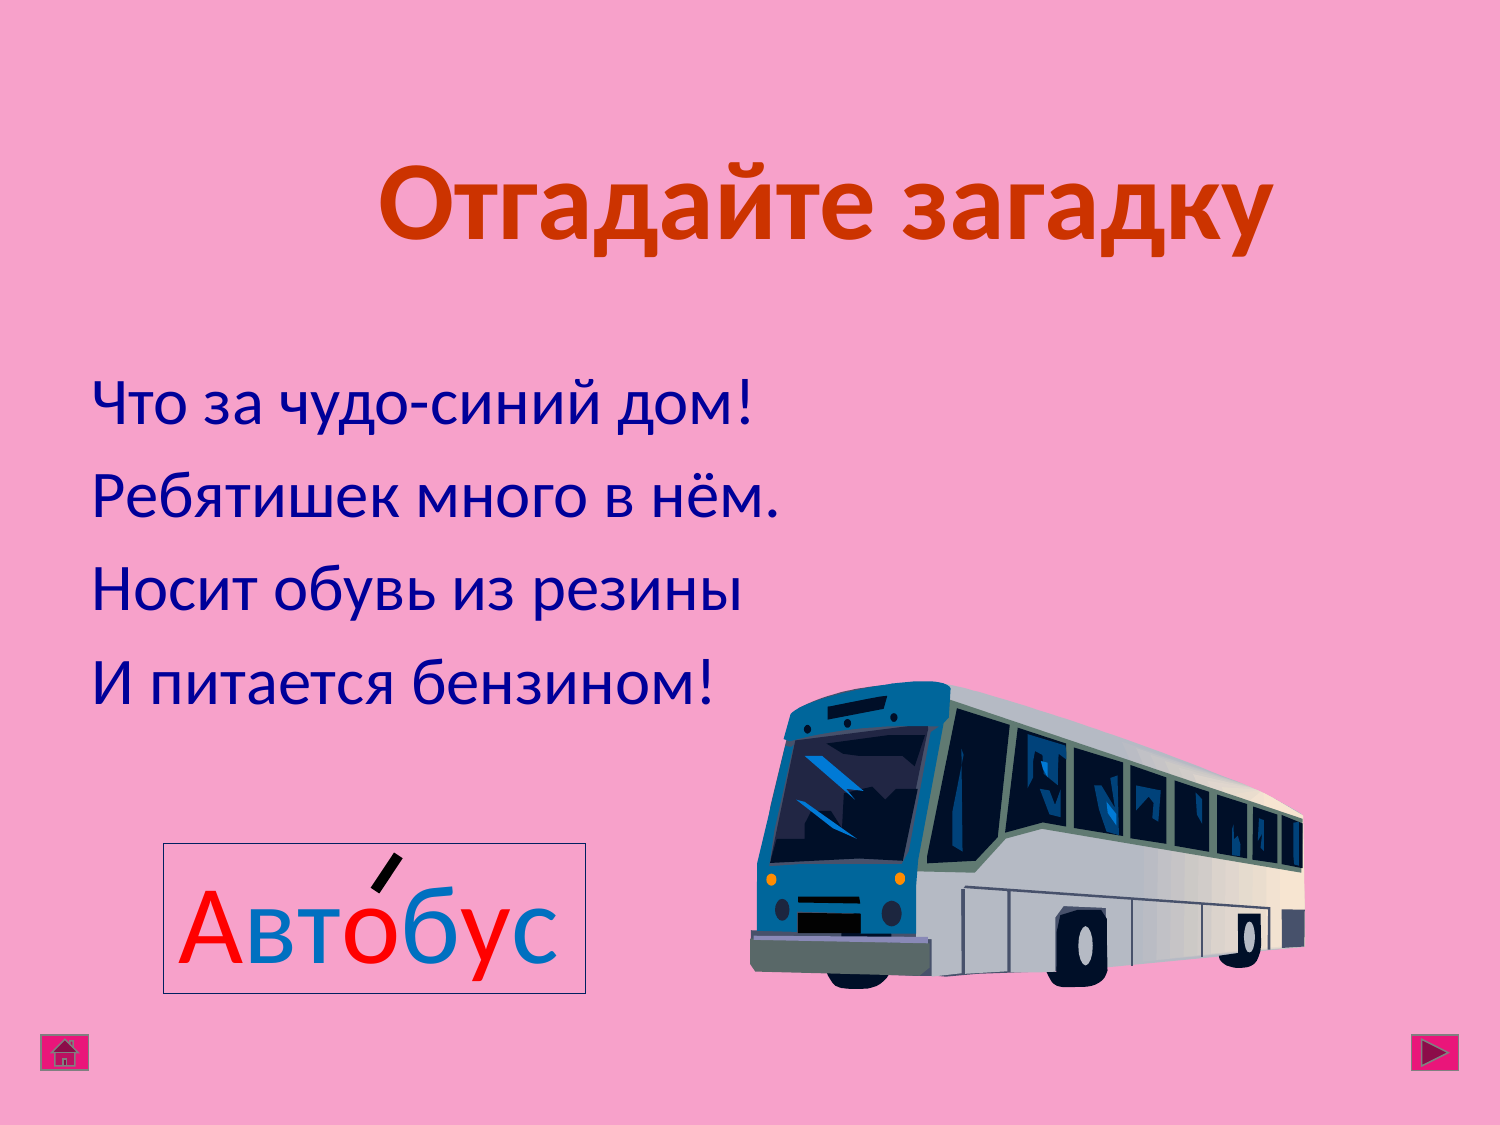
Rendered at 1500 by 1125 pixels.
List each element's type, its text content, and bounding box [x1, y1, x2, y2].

picture [749, 680, 1306, 990]
list Что за чудо-синий дом! Ребятишек много в нём. Носит обувь из резины И питается бензином! [76, 350, 1000, 810]
text_box Автобус [163, 843, 586, 994]
text_box [1411, 1034, 1459, 1071]
text_box [41, 1034, 89, 1071]
title Отгадайте загадку [189, 106, 1465, 284]
